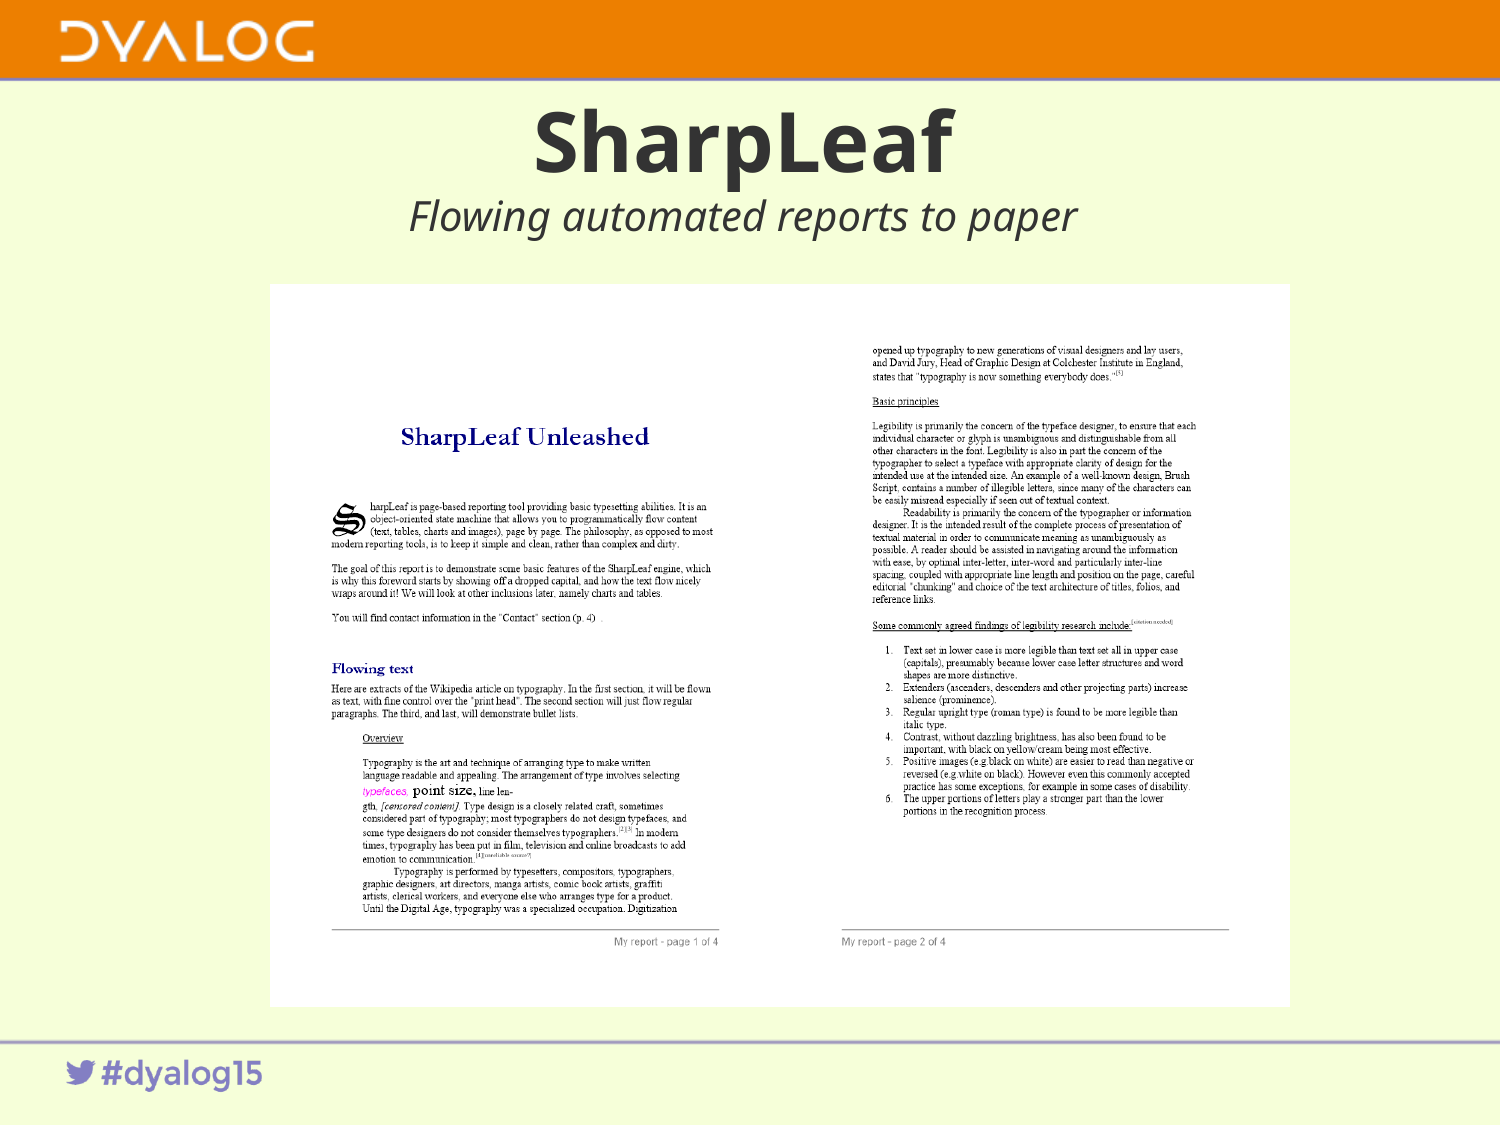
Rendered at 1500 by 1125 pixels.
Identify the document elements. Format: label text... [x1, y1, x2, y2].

picture [0, 0, 1500, 1125]
text_box SharpLeaf Flowing automated reports to paper [117, 81, 1370, 250]
